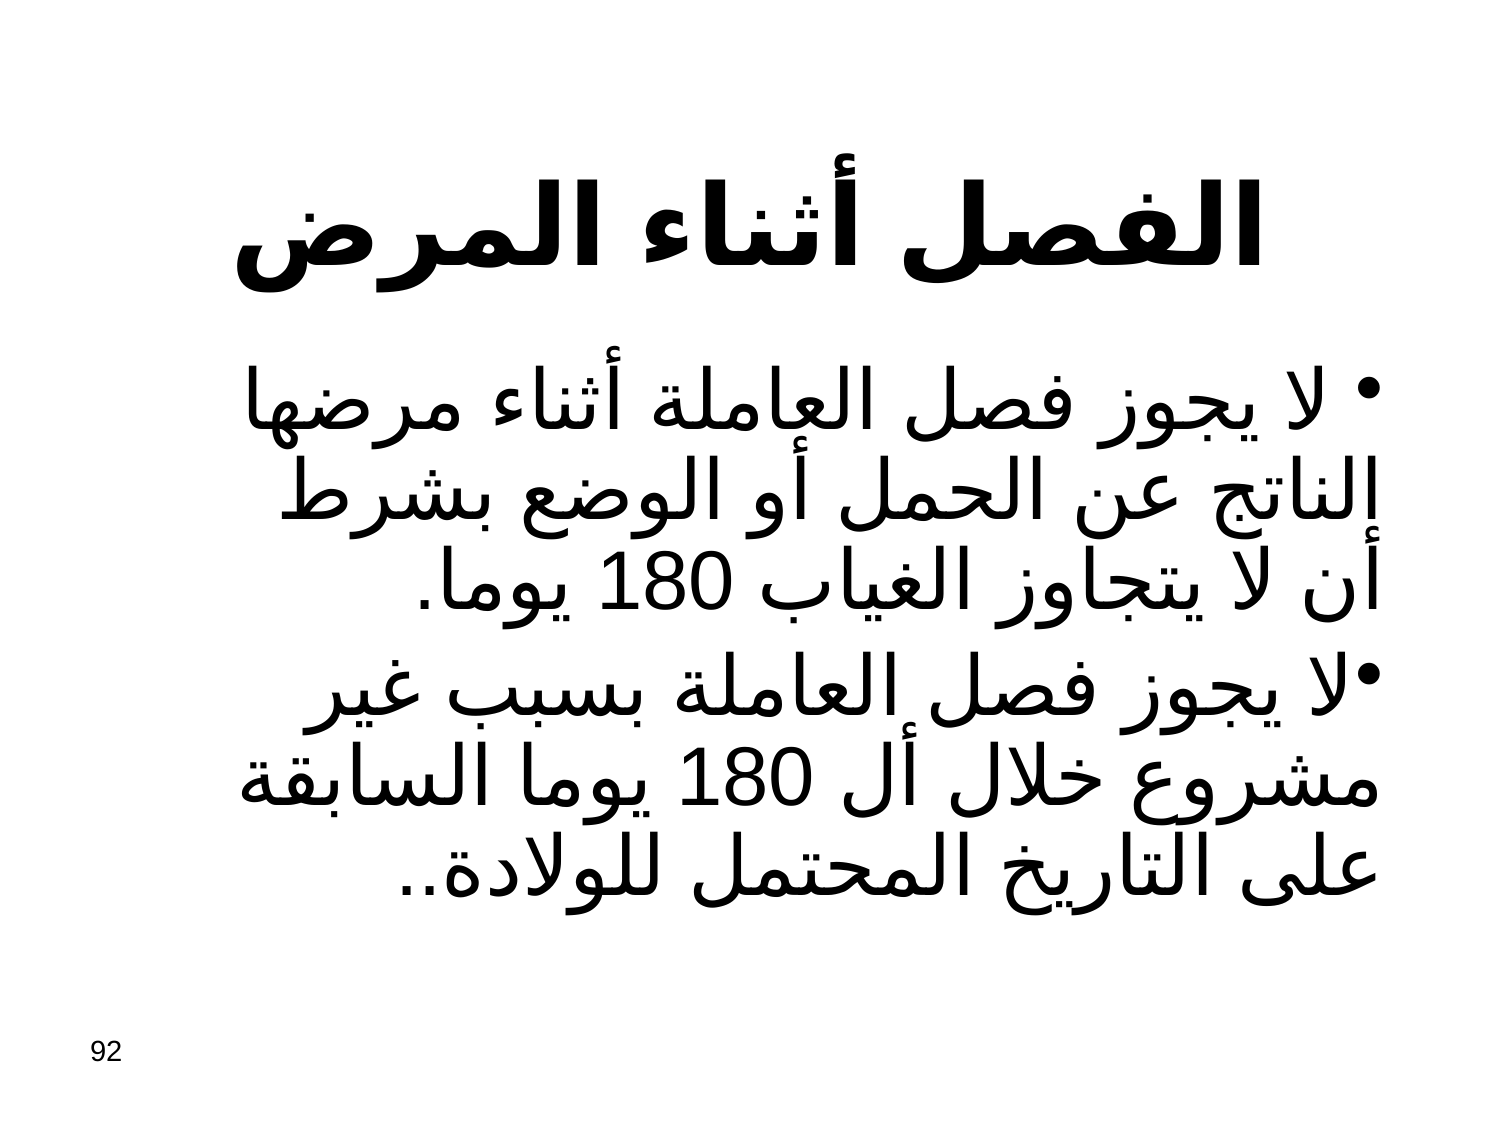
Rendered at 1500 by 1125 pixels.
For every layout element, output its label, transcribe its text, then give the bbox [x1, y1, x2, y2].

title الفصل أثناء المرض [112, 99, 1388, 342]
slide_number 92 [74, 1024, 426, 1103]
subtitle لا يجوز فصل العاملة أثناء مرضها الناتج عن الحمل أو الوضع بشرط أن لا يتجاوز الغياب 180 يوما. لا يجوز فصل العاملة بسبب غير مشروع خلال أل 180 يوما السابقة على التاريخ المحتمل للولادة.. [199, 349, 1401, 951]
